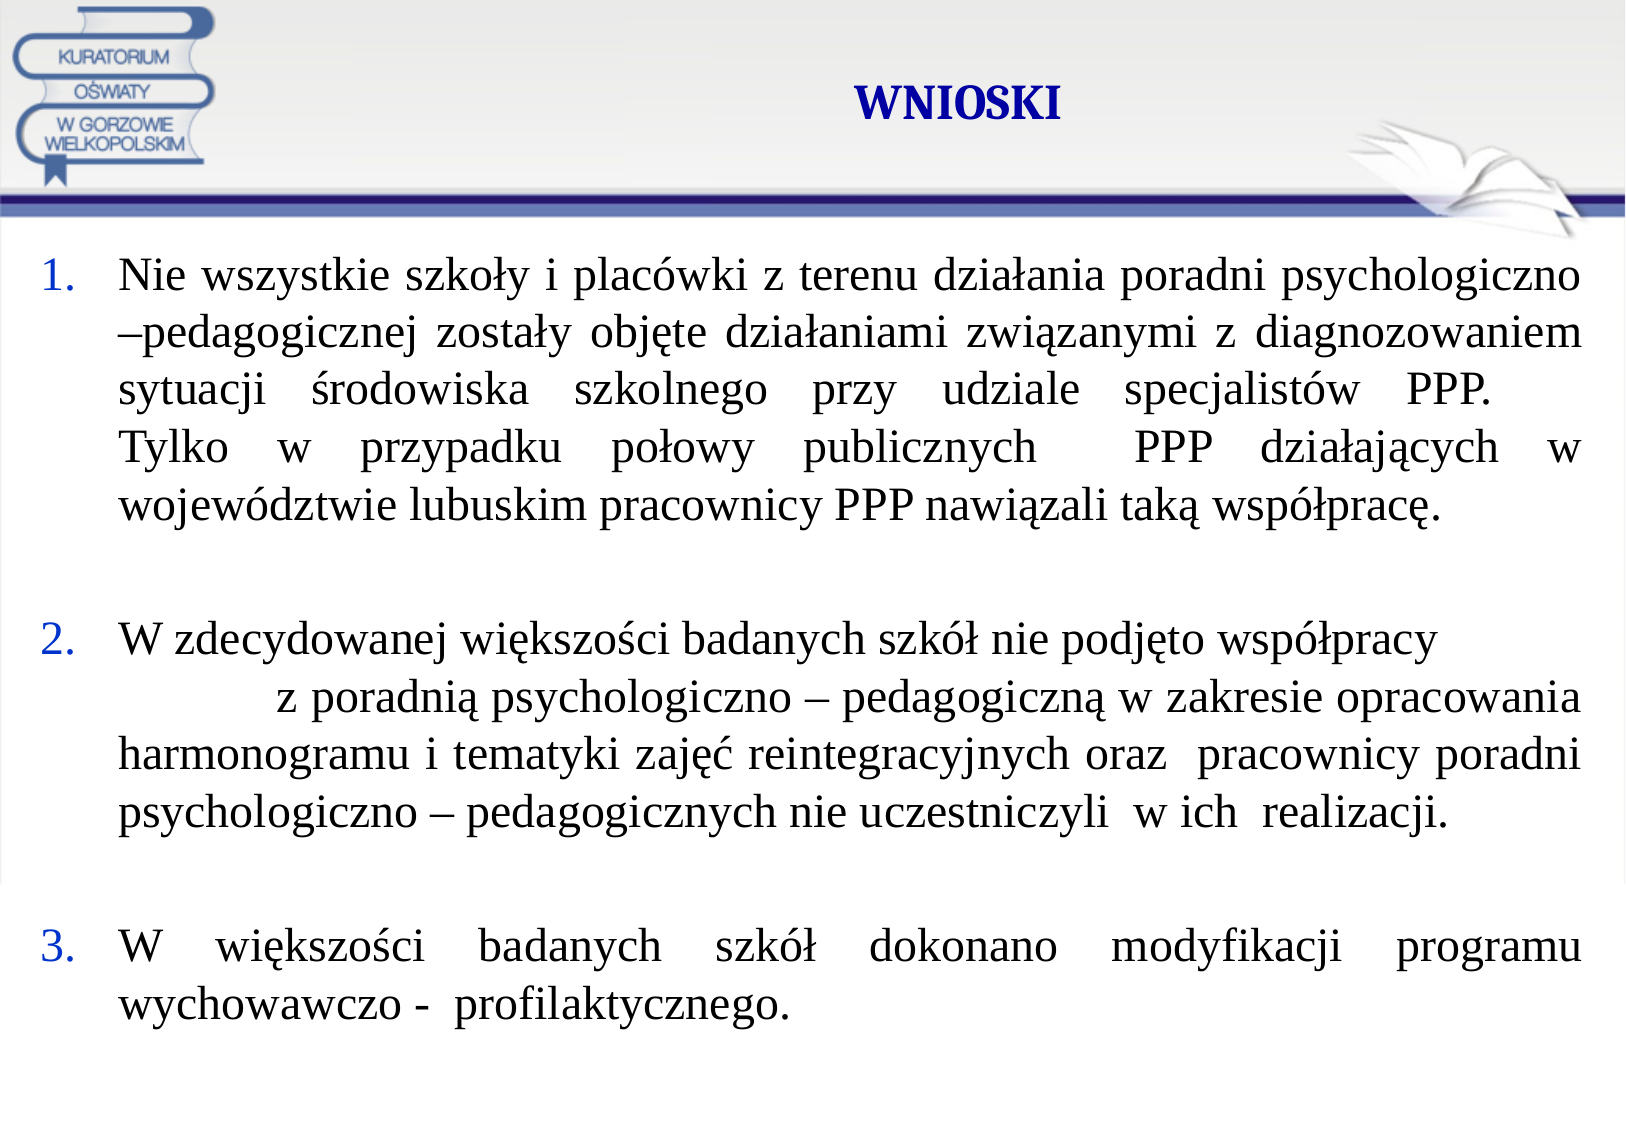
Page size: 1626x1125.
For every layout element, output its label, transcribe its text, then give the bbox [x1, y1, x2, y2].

picture [0, 0, 1626, 1125]
title WNIOSKI [317, 23, 1600, 176]
list Nie wszystkie szkoły i placówki z terenu działania poradni psychologiczno –pedagogicznej zostały objęte działaniami związanymi z diagnozowaniem sytuacji środowiska szkolnego przy udziale specjalistów PPP. Tylko w przypadku połowy publicznych PPP działających w województwie lubuskim pracownicy PPP nawiązali taką współpracę. W zdecydowanej większości badanych szkół nie podjęto współpracy z poradnią psychologiczno – pedagogiczną w zakresie opracowania harmonogramu i tematyki zajęć reintegracyjnych oraz pracownicy poradni psychologiczno – pedagogicznych nie uczestniczyli w ich realizacji. W większości badanych szkół dokonano modyfikacji programu wychowawczo - profilaktycznego. [25, 234, 1600, 1094]
